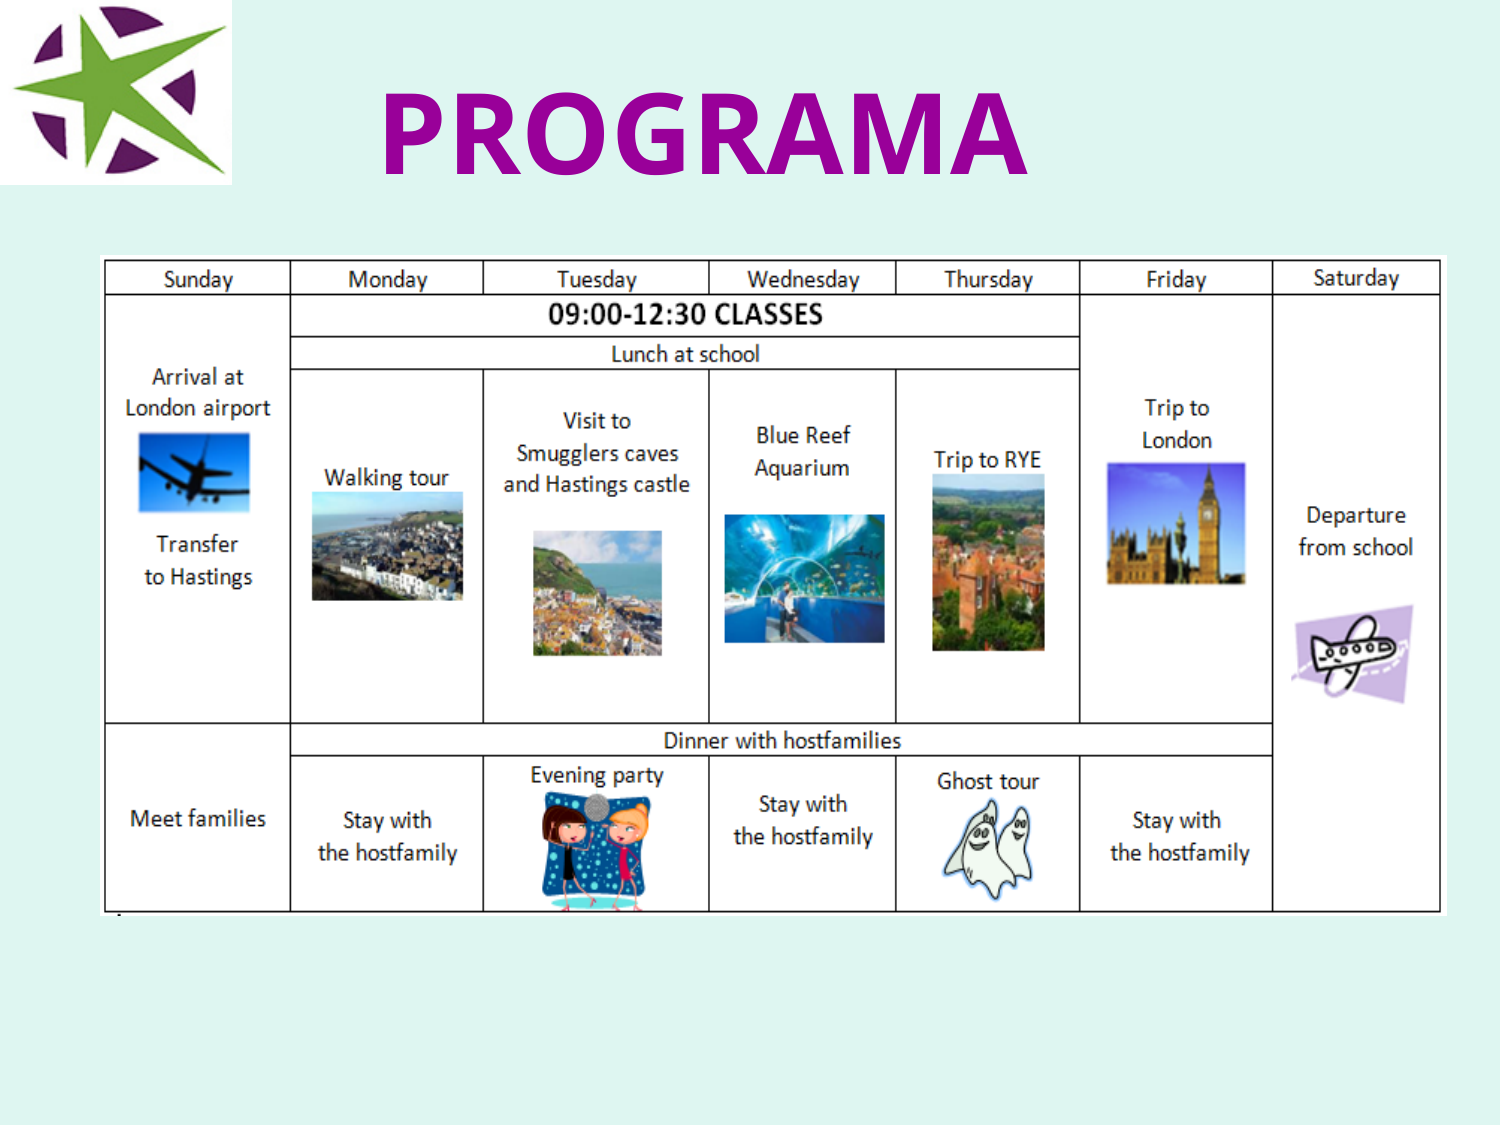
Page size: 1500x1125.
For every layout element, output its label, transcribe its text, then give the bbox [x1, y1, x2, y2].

picture [0, 0, 232, 185]
picture [100, 255, 1448, 916]
text_box PROGRAMA [324, 54, 1081, 205]
